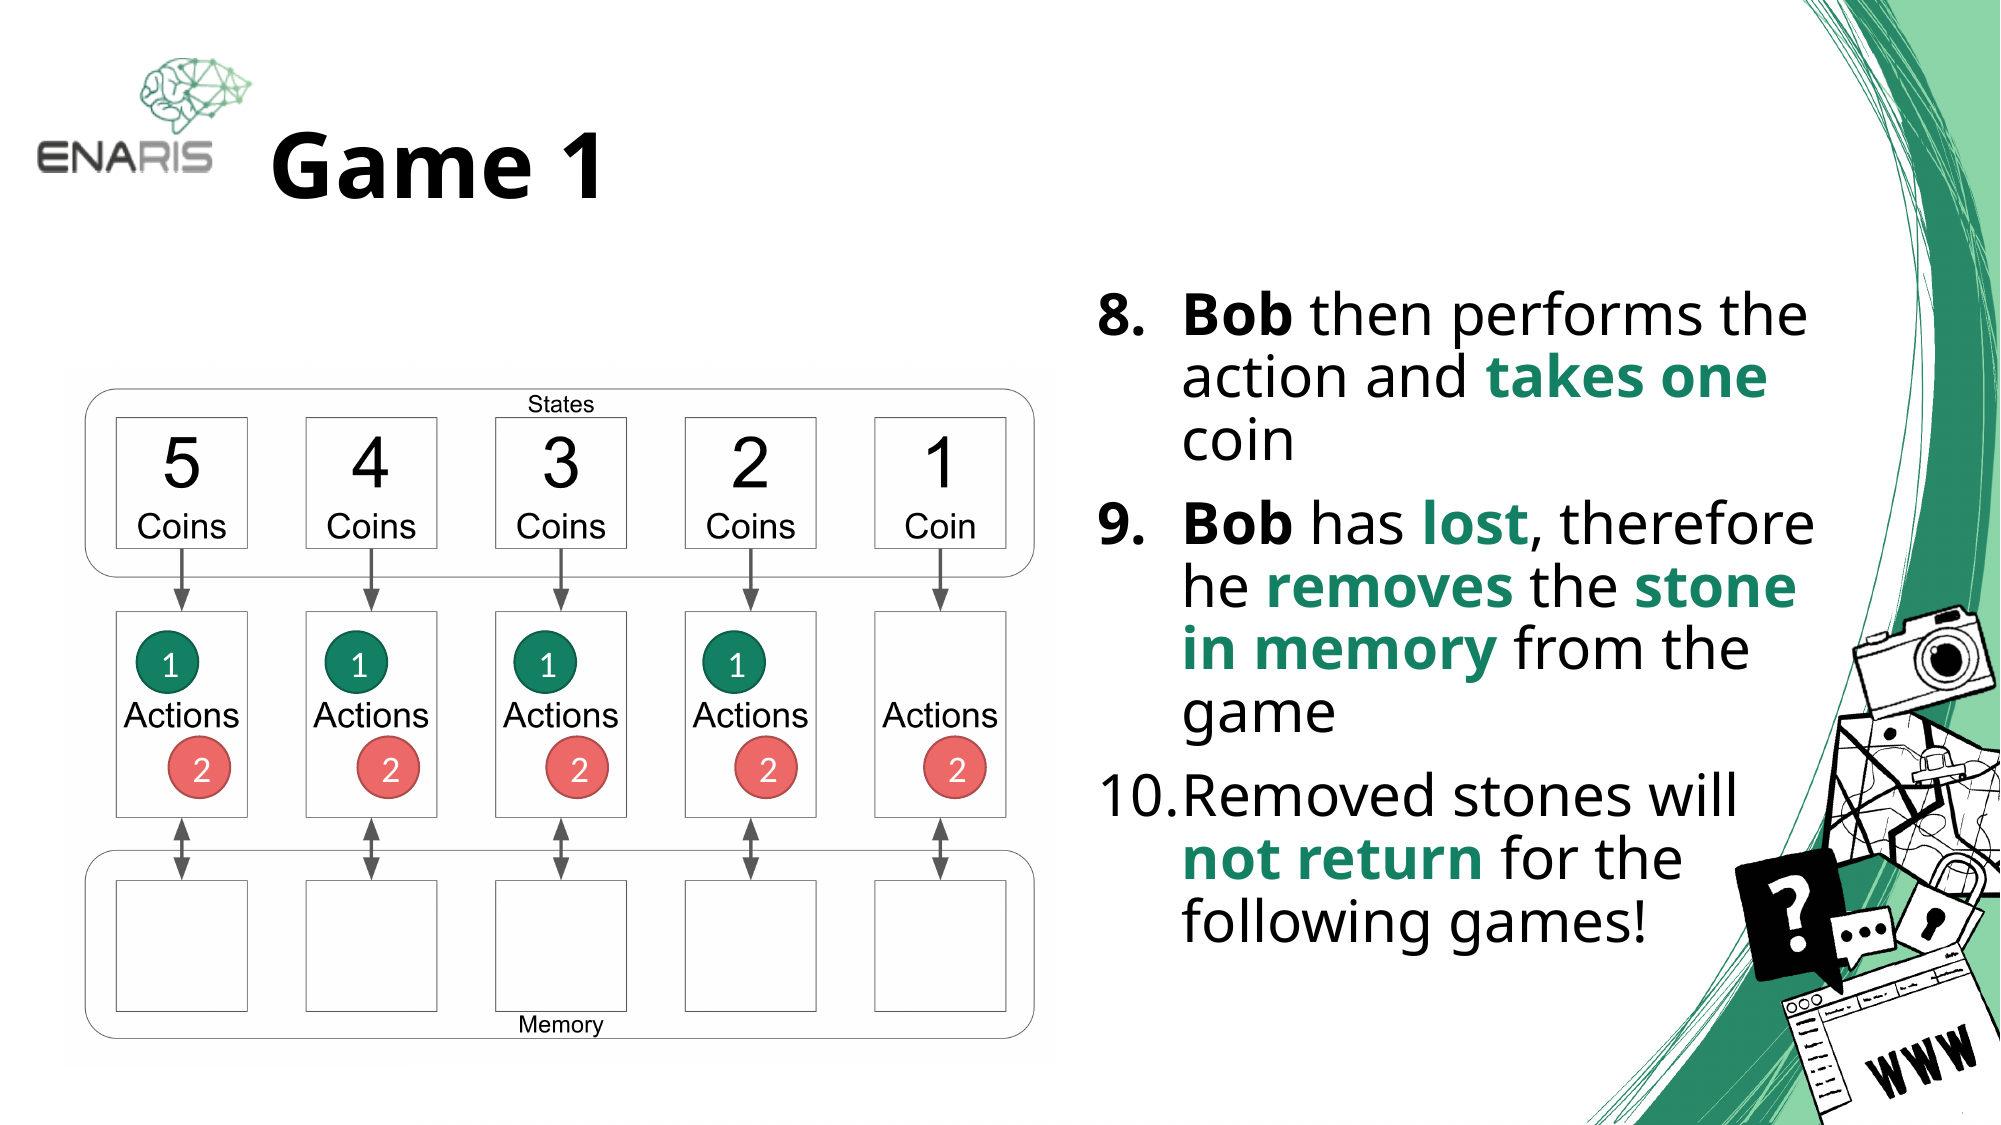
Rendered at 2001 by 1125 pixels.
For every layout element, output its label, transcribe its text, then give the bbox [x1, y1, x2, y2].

text_box Bob then performs the action and takes one coin Bob has lost, therefore he removes the stone in memory from the game Removed stones will not return for the following games! [1082, 277, 1869, 1046]
picture [408, 0, 2000, 1125]
picture [37, 58, 254, 173]
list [63, 361, 1059, 1066]
title Game 1 [253, 59, 1863, 278]
